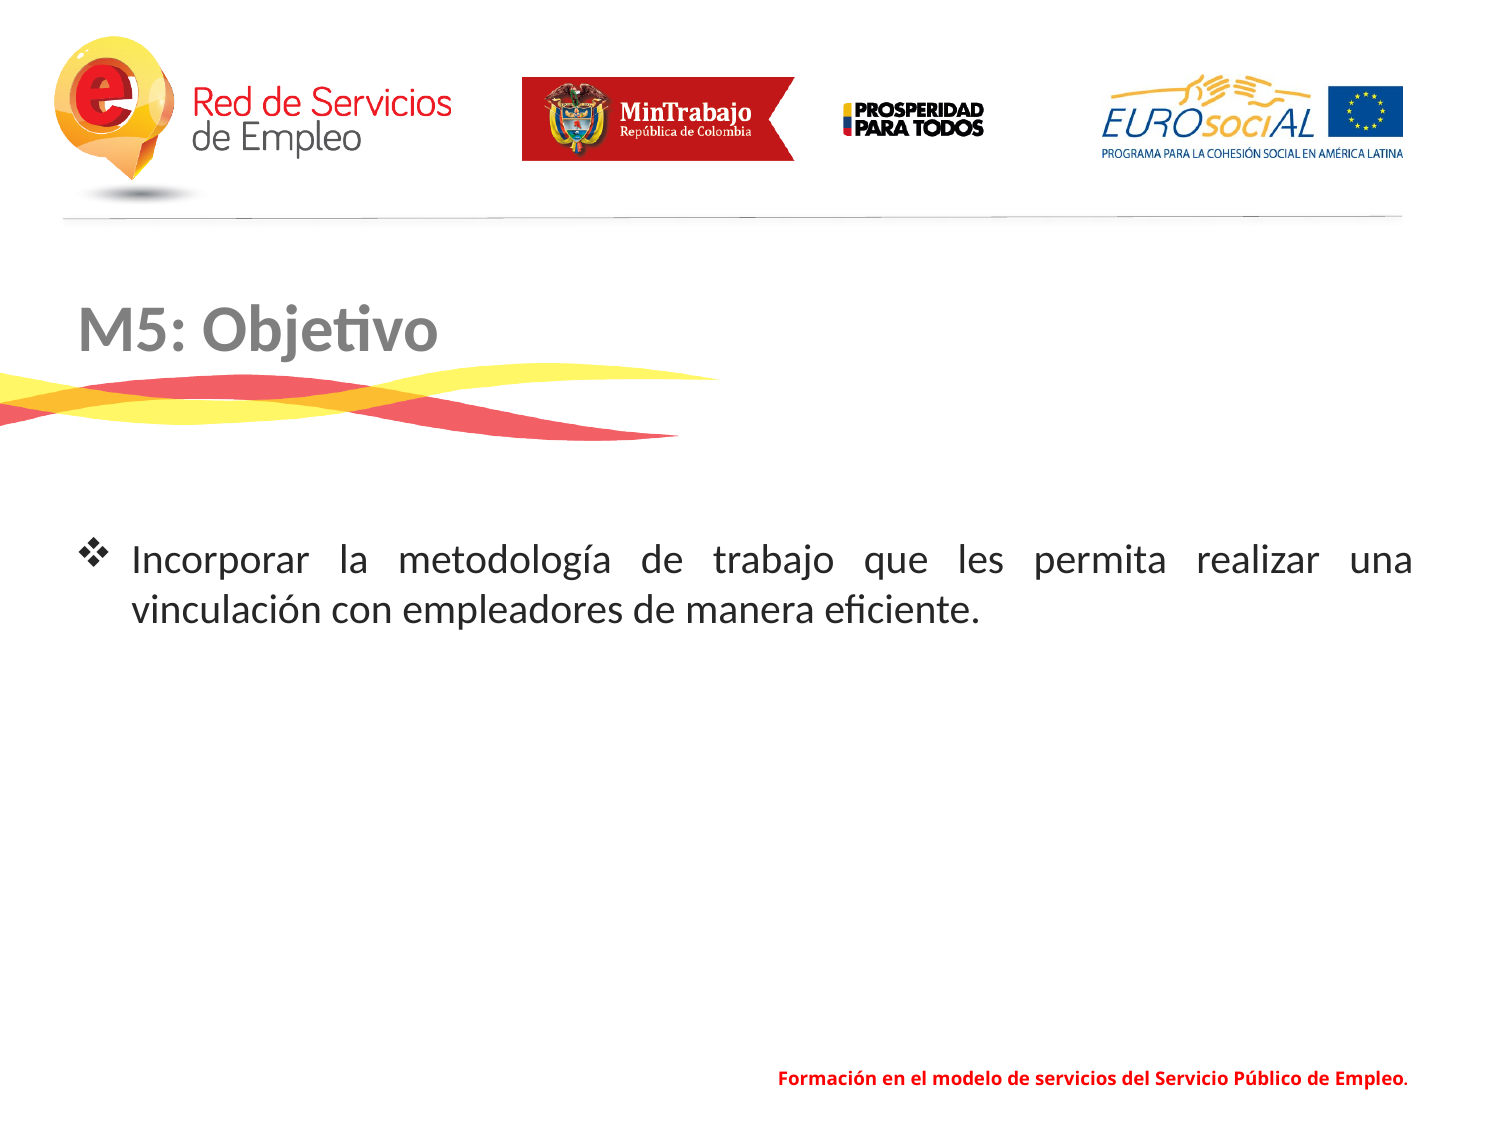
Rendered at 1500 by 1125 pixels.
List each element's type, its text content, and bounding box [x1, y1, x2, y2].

picture [521, 77, 987, 162]
picture [0, 358, 721, 441]
picture [54, 35, 452, 205]
title Formación en el modelo de servicios del Servicio Público de Empleo. [720, 1033, 1471, 1122]
text_box Incorporar la metodología de trabajo que les permita realizar una vinculación con empleadores de manera eficiente. [60, 524, 1429, 690]
picture [1102, 74, 1403, 158]
text_box M5: Objetivo [62, 277, 456, 357]
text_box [62, 215, 1403, 220]
